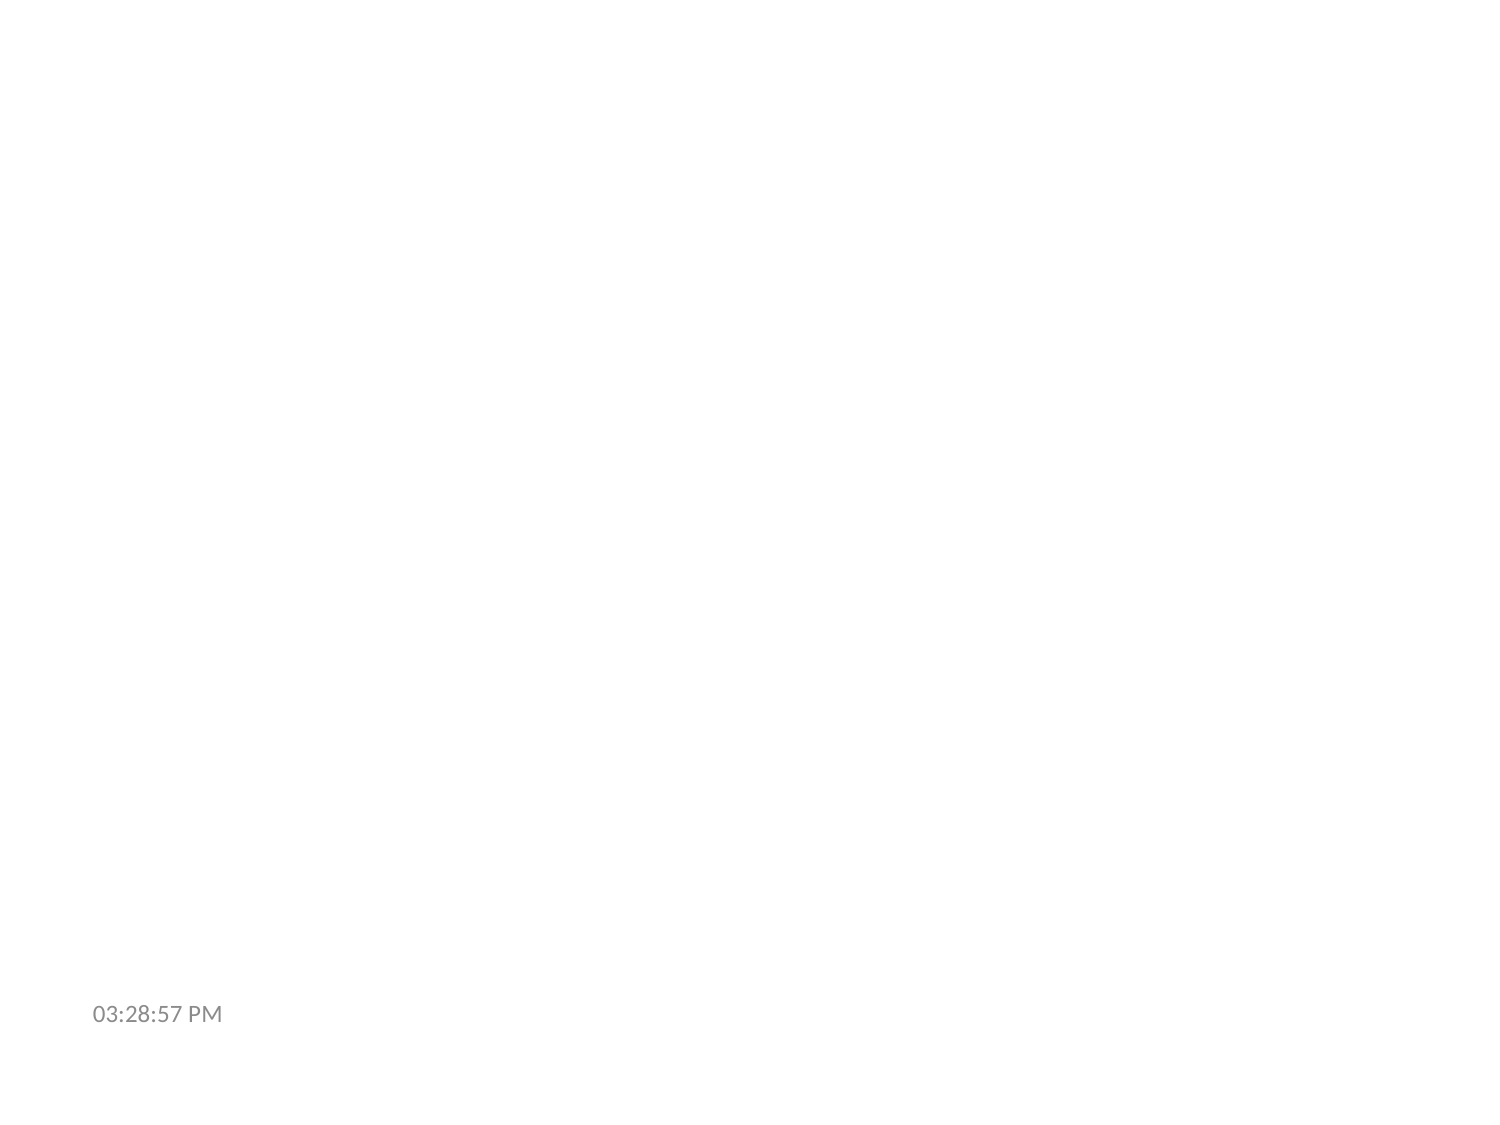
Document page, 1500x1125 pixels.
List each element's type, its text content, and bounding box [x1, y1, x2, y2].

text_box 3:35:09 PM [77, 982, 428, 1043]
